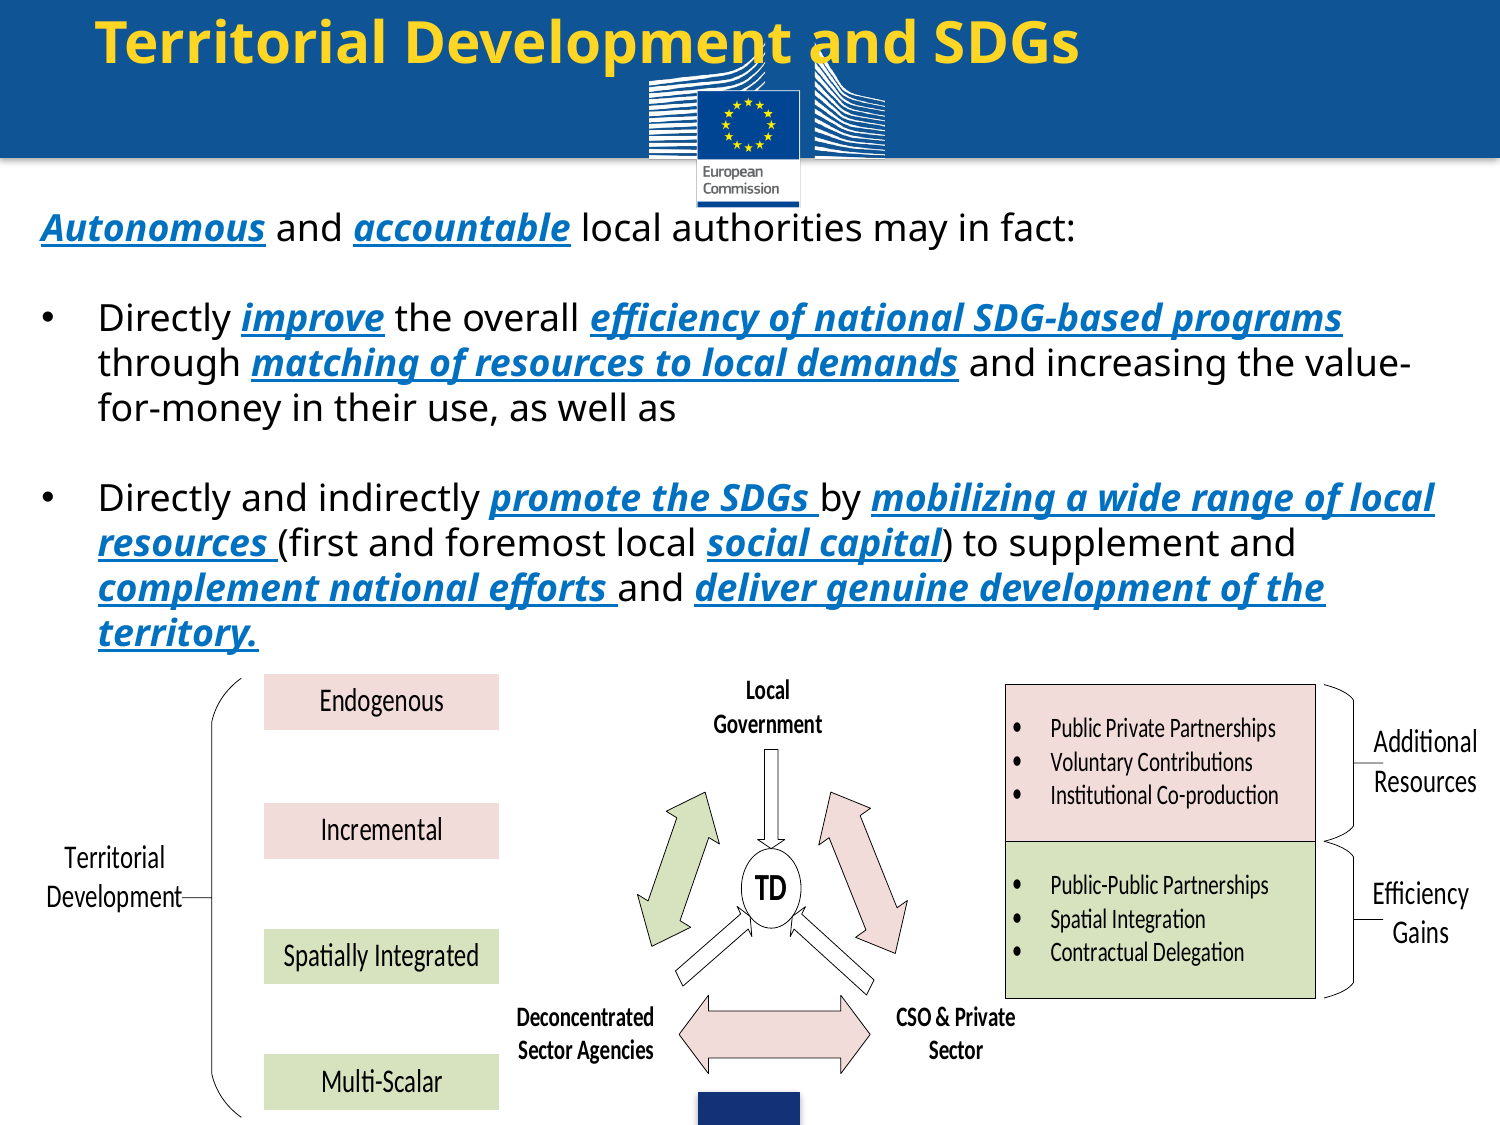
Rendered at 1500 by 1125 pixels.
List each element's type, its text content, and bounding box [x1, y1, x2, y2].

title Territorial Development and SDGs [20, 0, 1471, 121]
picture [649, 121, 885, 196]
picture [26, 585, 1498, 1125]
text_box Autonomous and accountable local authorities may in fact: Directly improve the overall efficiency of national SDG-based programs through matching of resources to local demands and increasing the value-for-money in their use, as well as Directly and indirectly promote the SDGs by mobilizing a wide range of local resources (first and foremost local social capital) to supplement and complement national efforts and deliver genuine development of the territory. [26, 196, 1471, 585]
